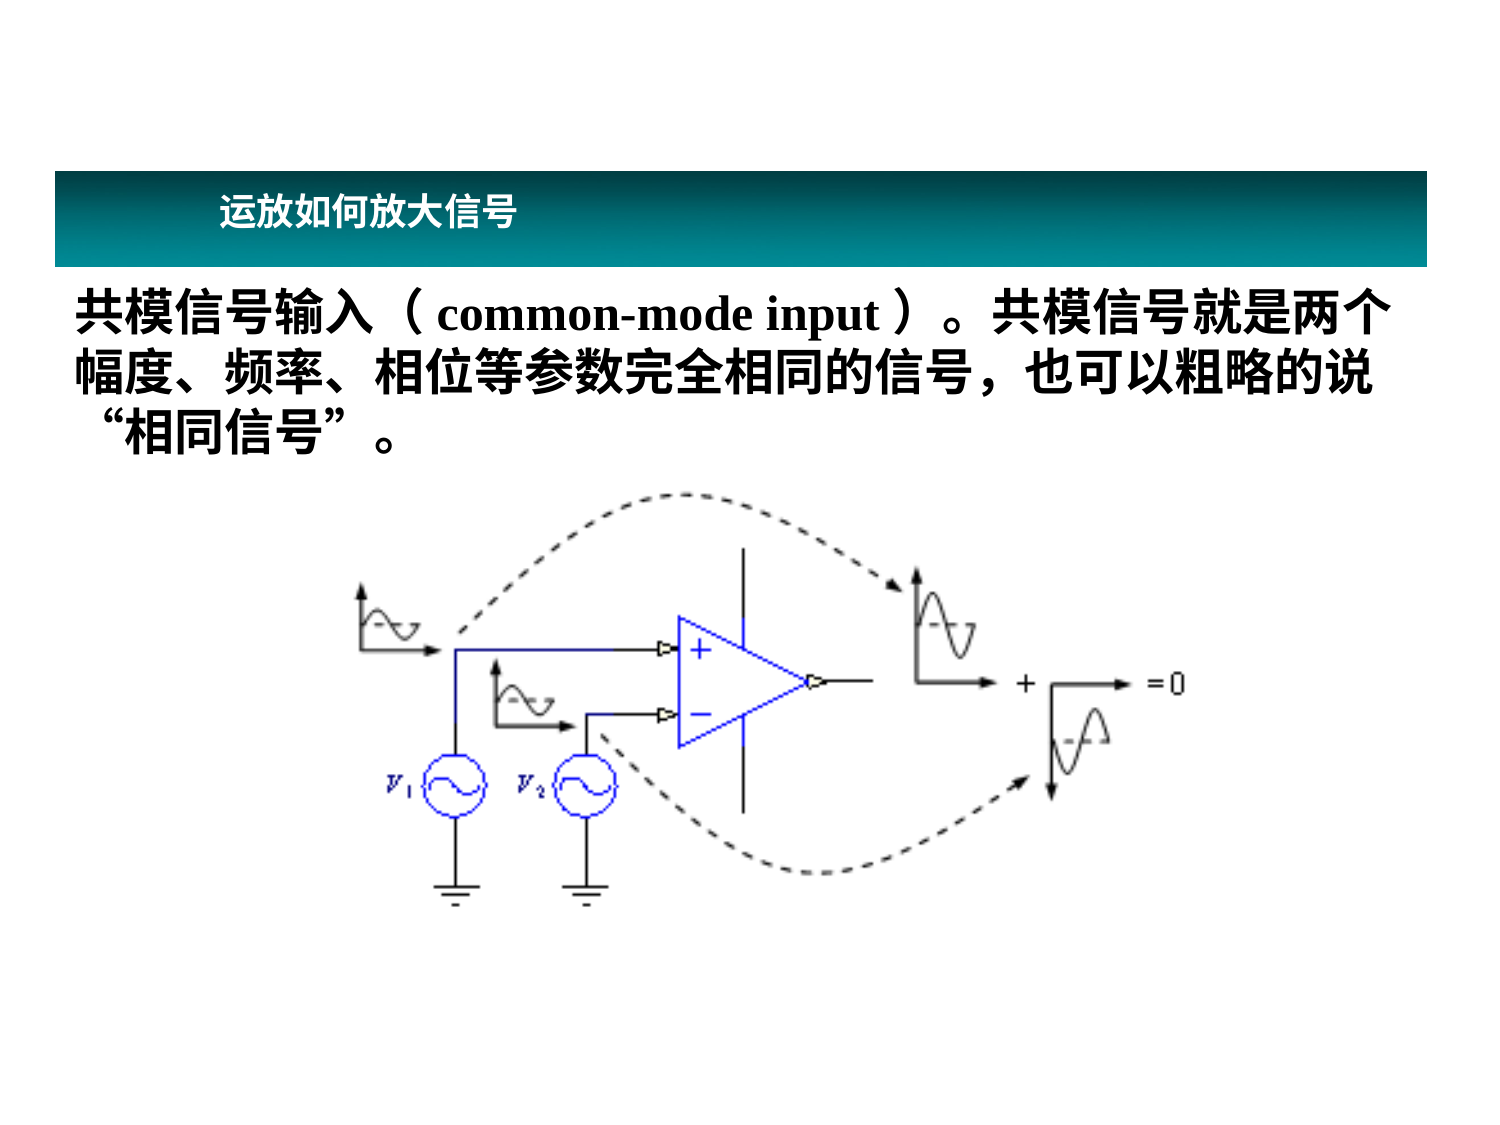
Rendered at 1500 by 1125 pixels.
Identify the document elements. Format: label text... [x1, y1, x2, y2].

picture [323, 482, 1213, 938]
text_box 共模信号输入（common-mode input）。共模信号就是两个幅度、频率、相位等参数完全相同的信号，也可以粗略的说“相同信号”。 [59, 273, 1447, 469]
picture [55, 170, 1428, 267]
